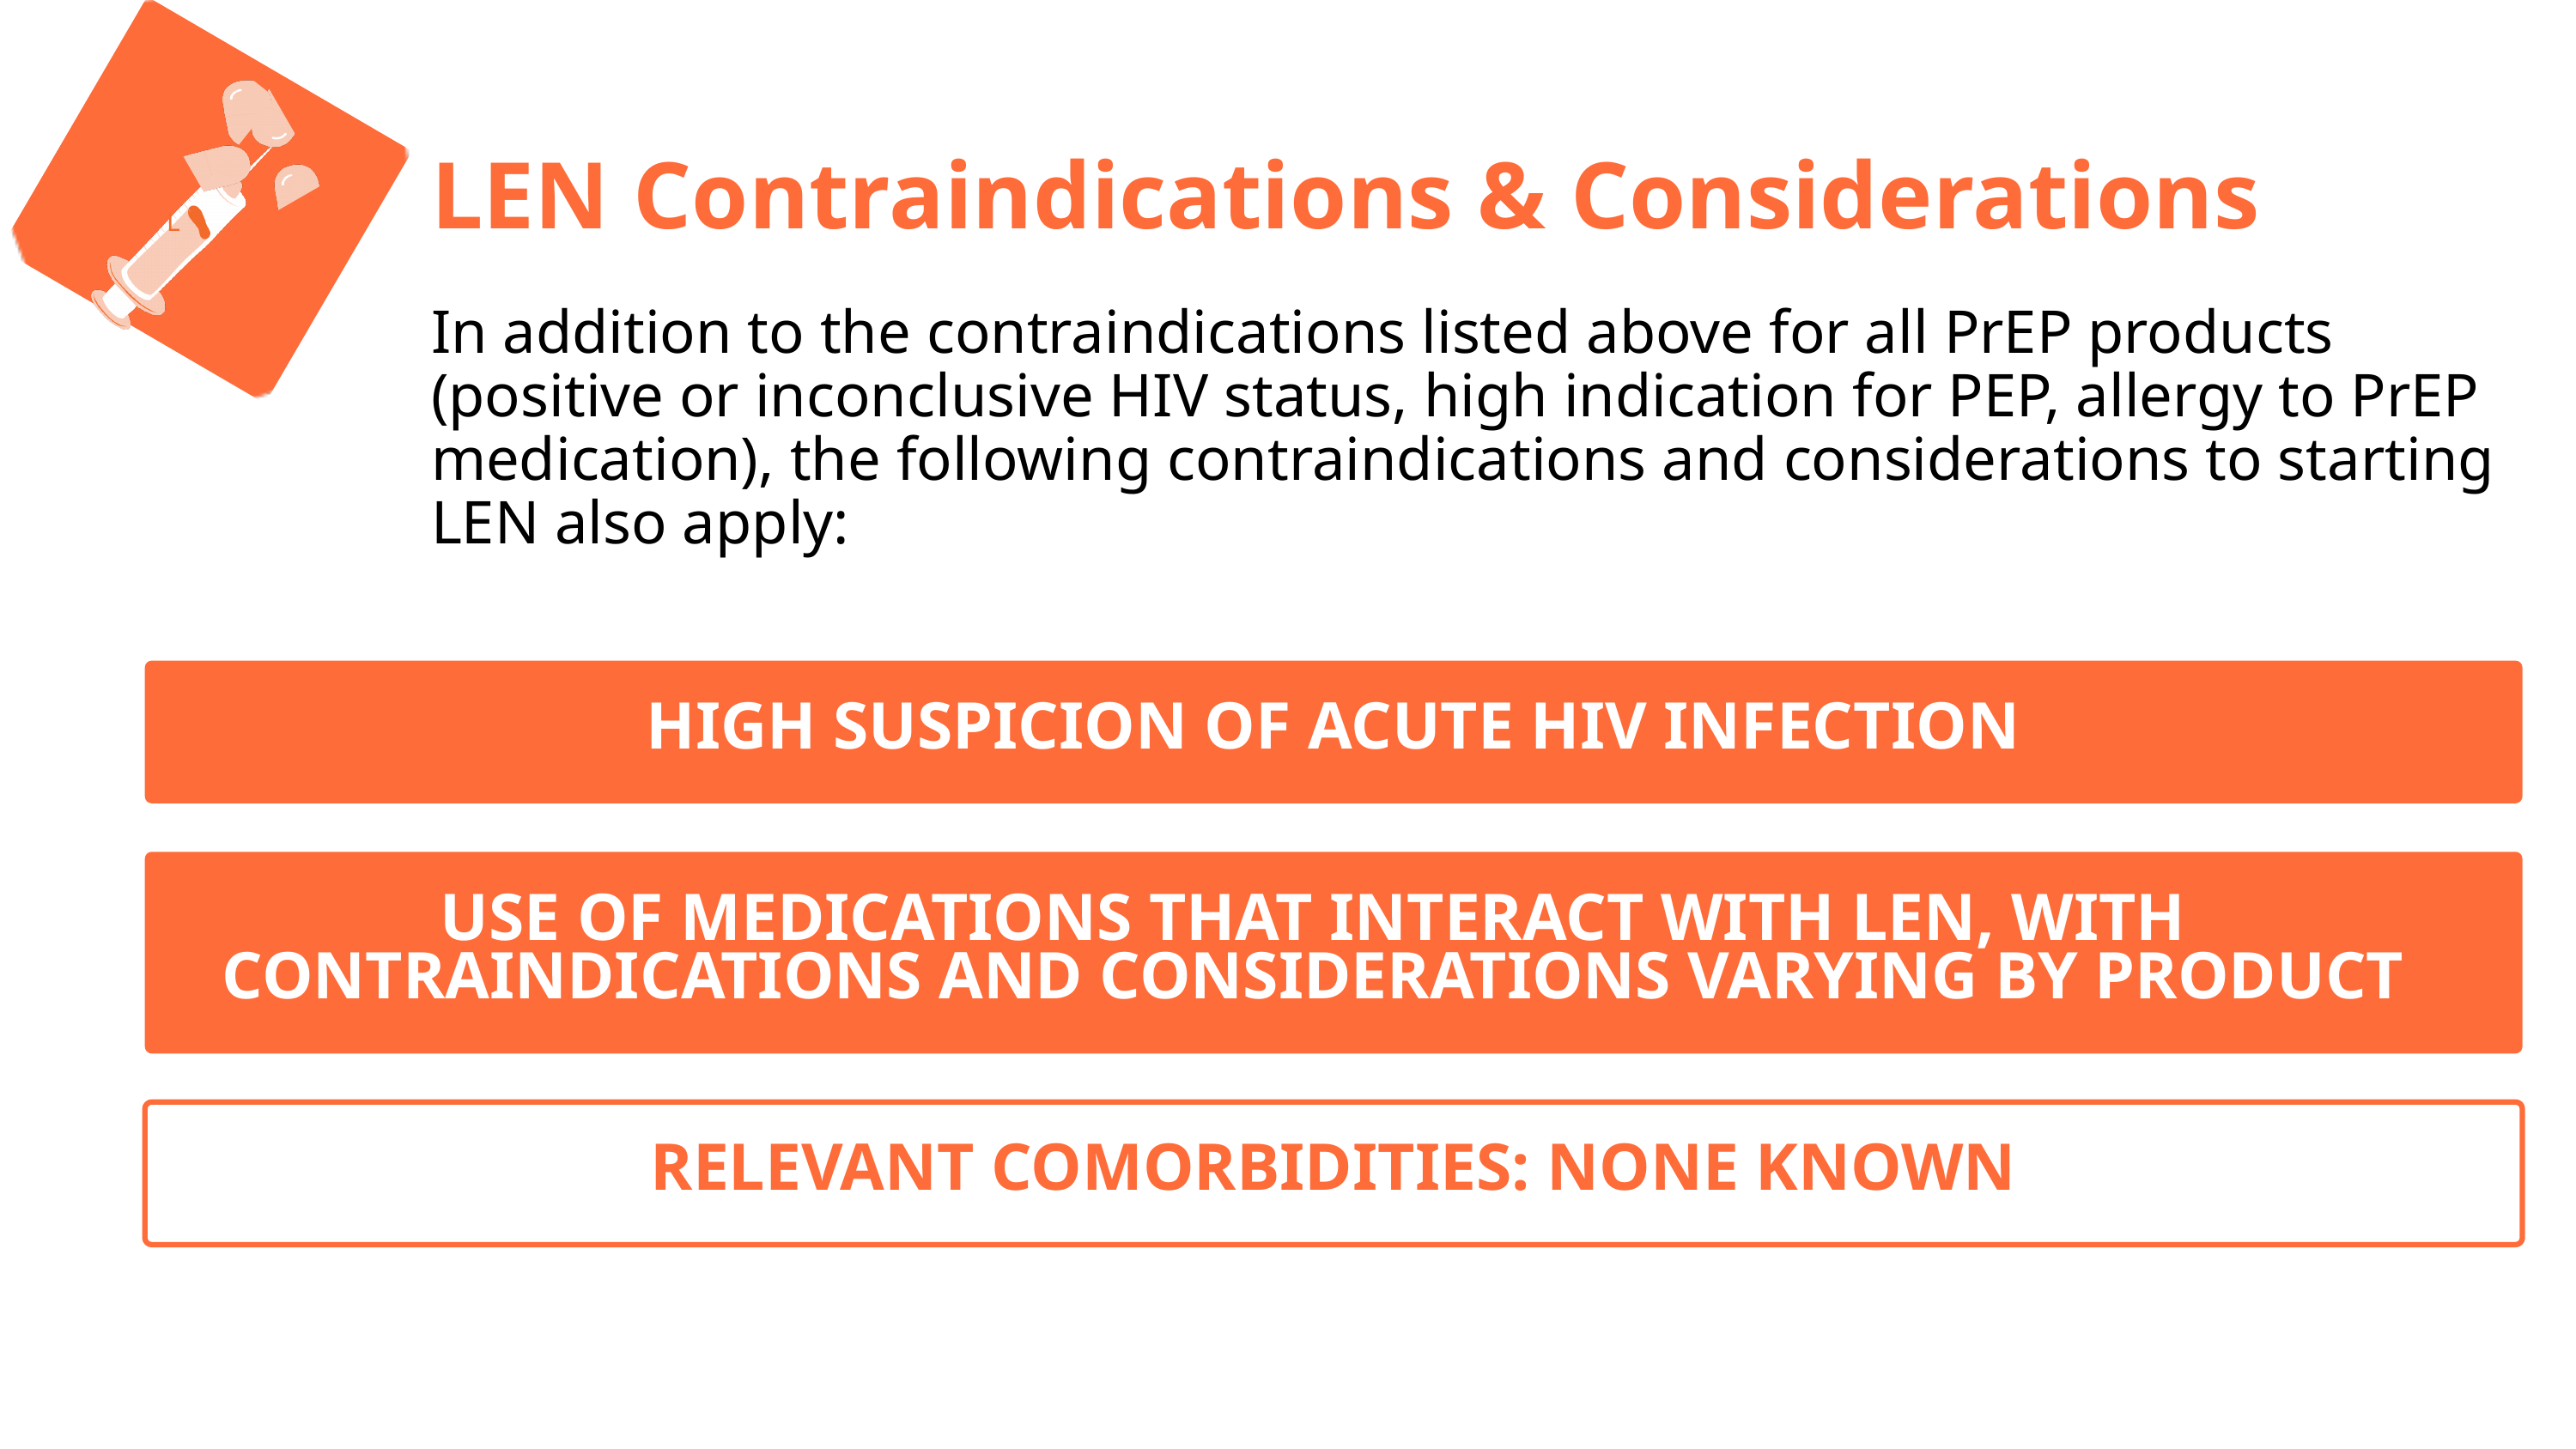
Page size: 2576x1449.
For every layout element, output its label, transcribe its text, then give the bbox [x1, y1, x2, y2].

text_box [144, 1101, 2523, 1246]
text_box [144, 852, 2523, 1054]
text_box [0, 0, 413, 404]
text_box In addition to the contraindications listed above for all PrEP products (positive or inconclusive HIV status, high indication for PEP, allergy to PrEP medication), the following contraindications and considerations to starting LEN also apply: [431, 300, 2564, 556]
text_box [144, 660, 2523, 804]
text_box LEN Contraindications & Considerations [431, 161, 2576, 247]
